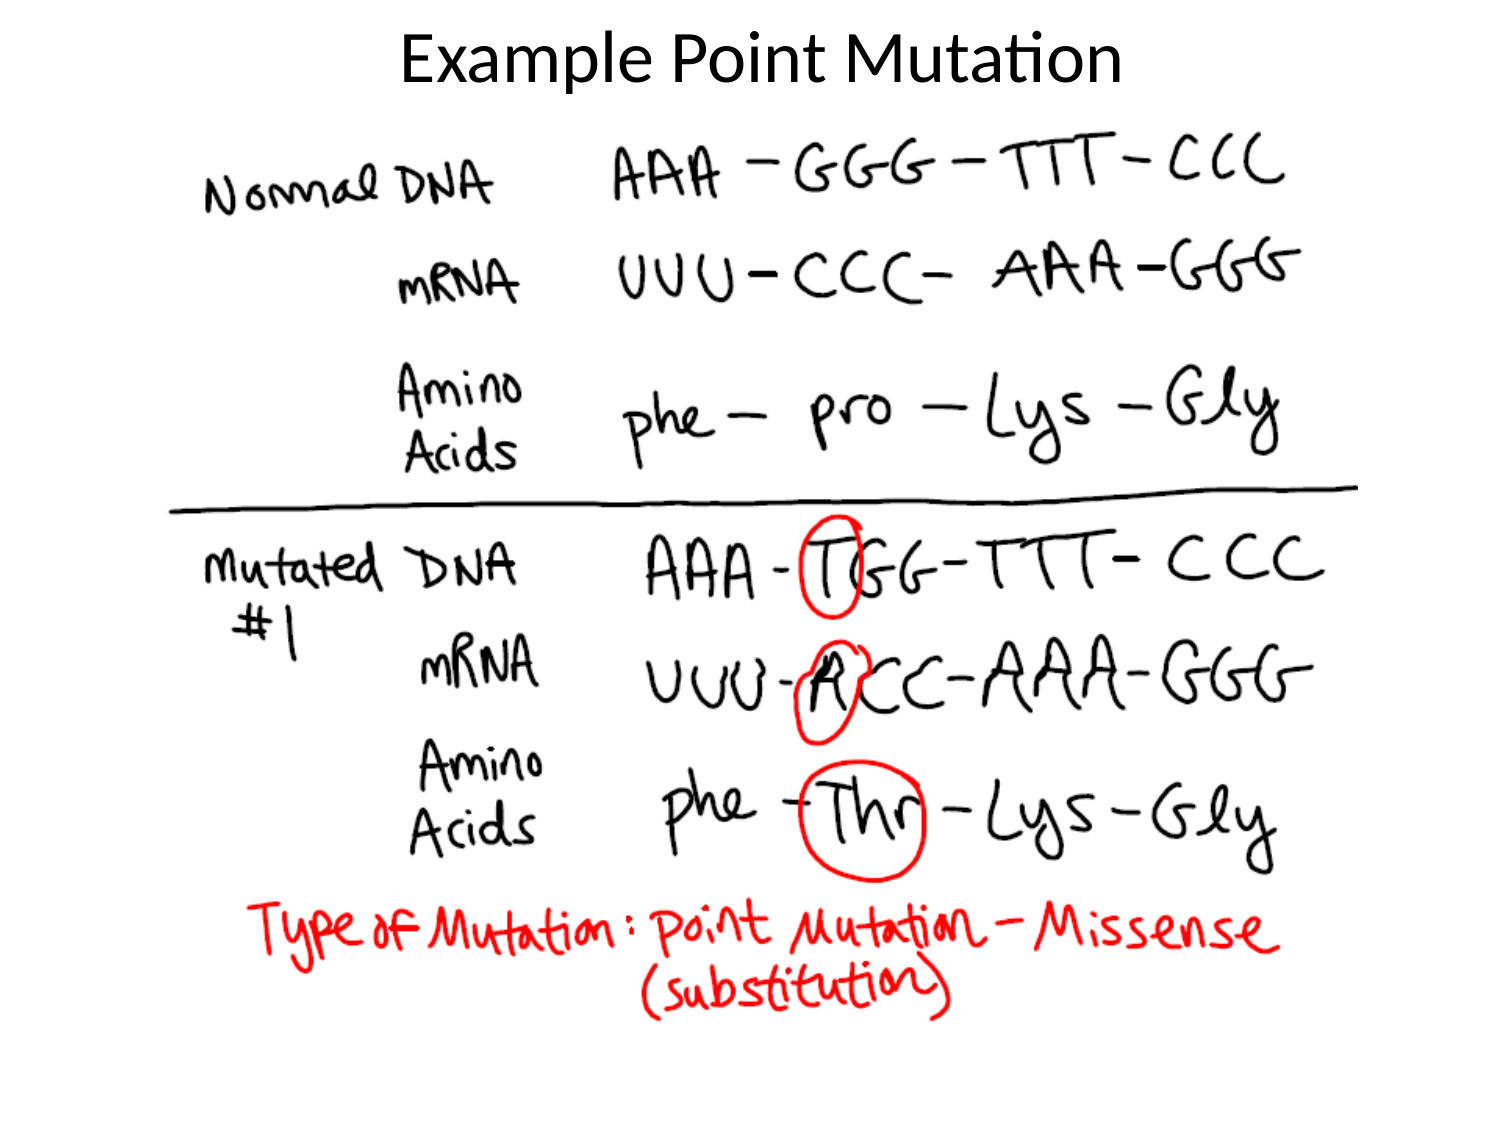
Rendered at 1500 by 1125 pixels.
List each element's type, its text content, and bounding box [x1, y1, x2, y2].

title Example Point Mutation [87, 0, 1438, 106]
picture [162, 124, 1359, 1027]
